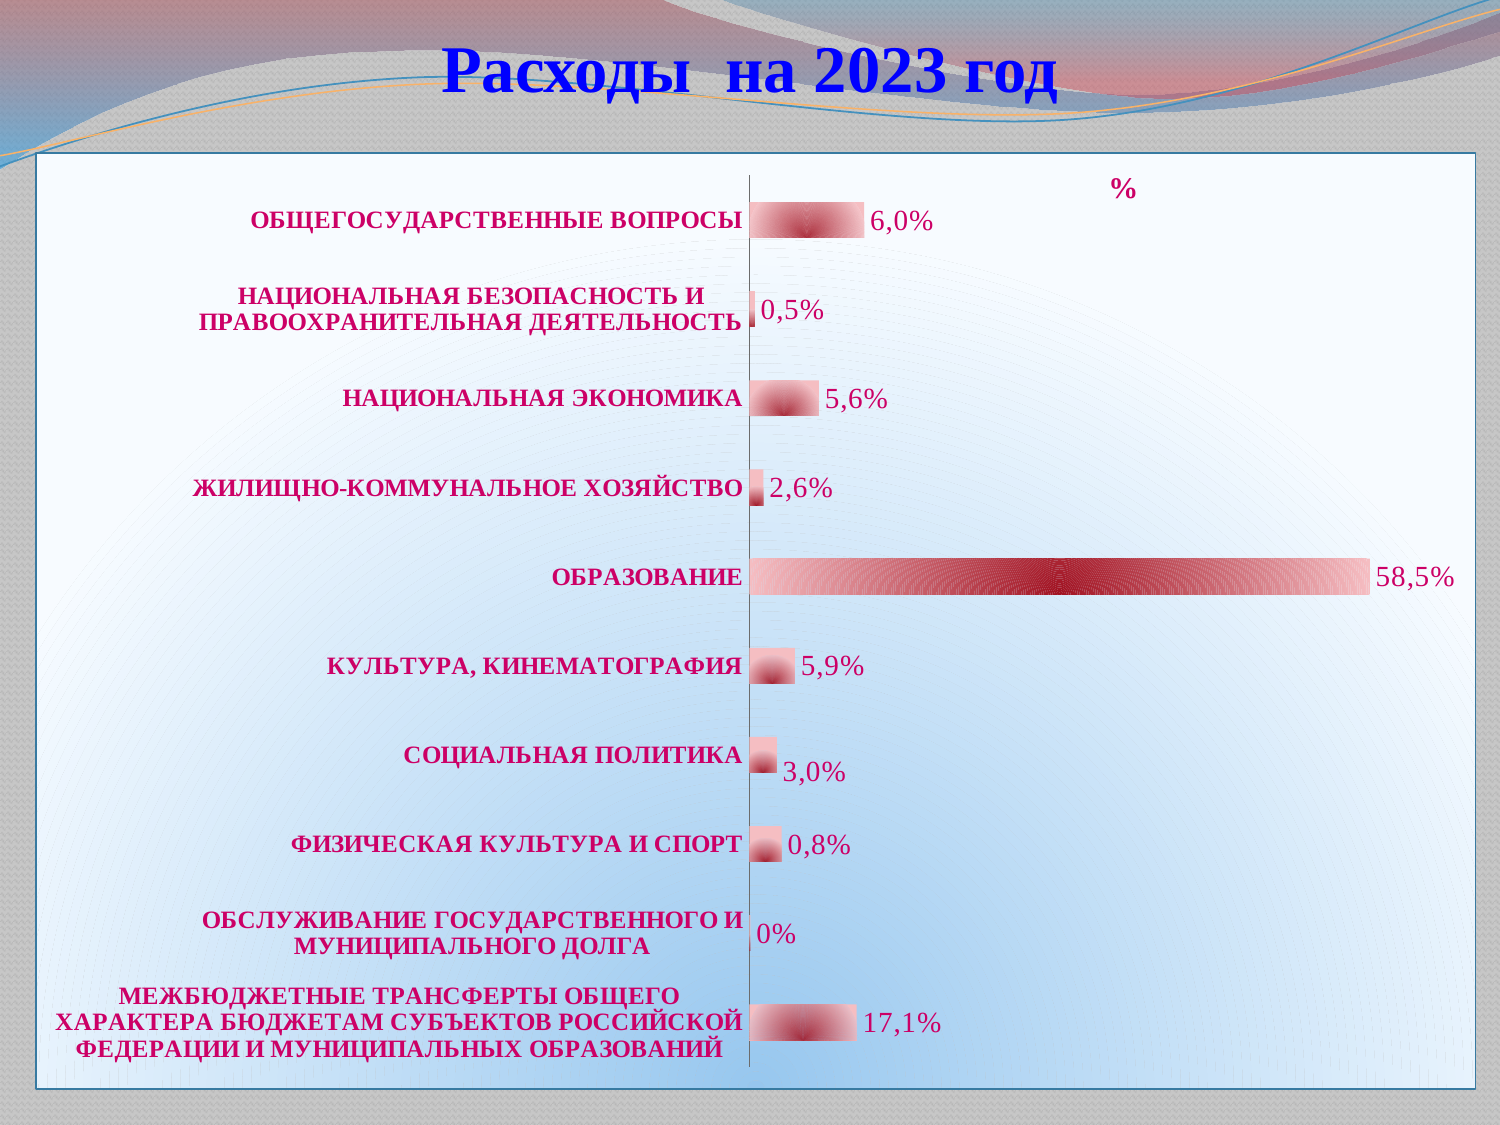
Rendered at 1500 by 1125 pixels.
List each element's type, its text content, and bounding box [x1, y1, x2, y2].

title Расходы на 2023 год [0, 35, 1500, 106]
chart [34, 152, 1477, 1091]
